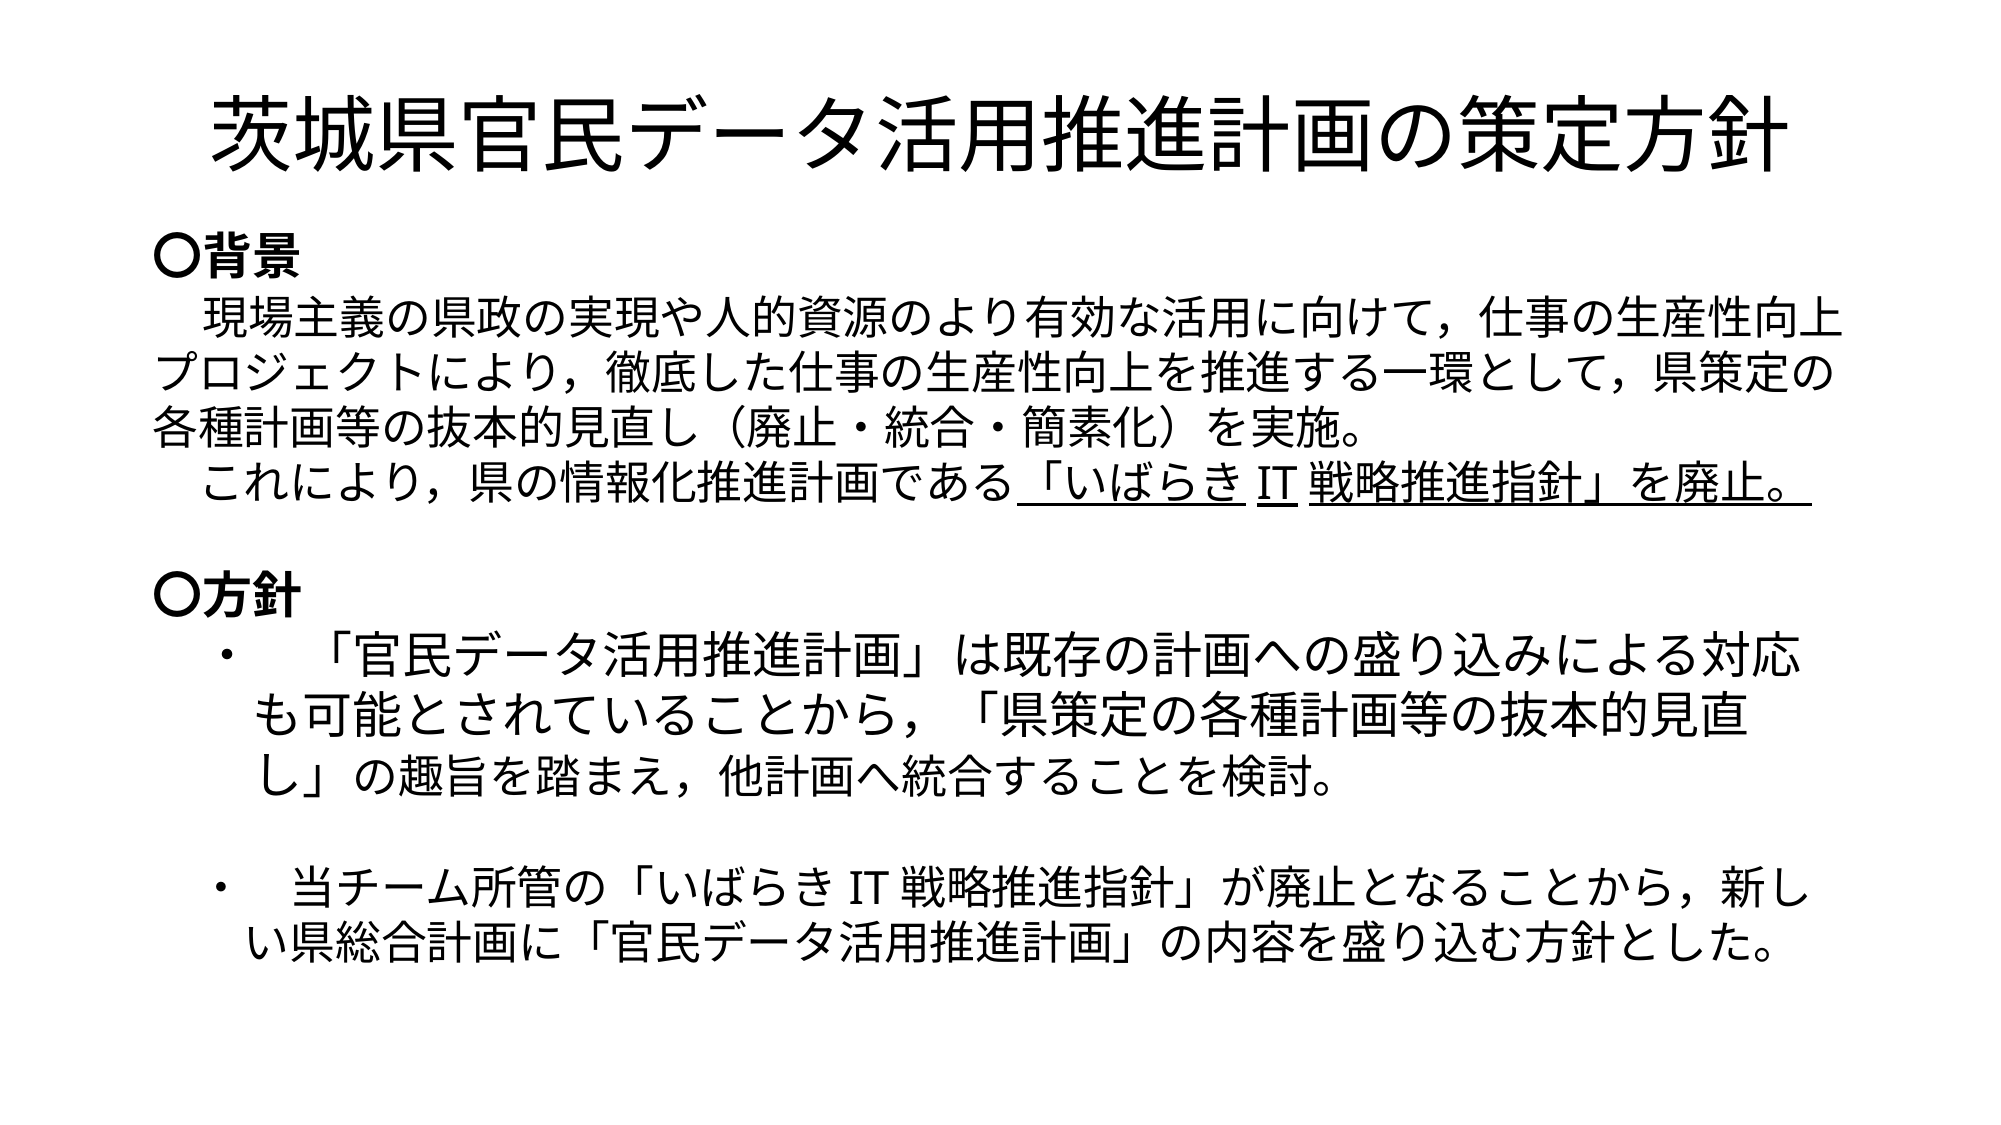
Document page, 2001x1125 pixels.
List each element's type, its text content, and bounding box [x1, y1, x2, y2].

title 茨城県官民データ活用推進計画の策定方針 [137, 59, 1863, 216]
list 〇背景 現場主義の県政の実現や人的資源のより有効な活用に向けて，仕事の生産性向上プロジェクトにより，徹底した仕事の生産性向上を推進する一環として，県策定の各種計画等の抜本的見直し（廃止・統合・簡素化）を実施。 これにより，県の情報化推進計画である「いばらきIT戦略推進指針」を廃止。 〇方針 ・ 「官民データ活用推進計画」は既存の計画への盛り込みによる対応 も可能とされていることから，「県策定の各種計画等の抜本的見直 し」の趣旨を踏まえ，他計画へ統合することを検討。 ・ 当チーム所管の「いばらきIT戦略推進指針」が廃止となることから，新し い県総合計画に「官民データ活用推進計画」の内容を盛り込む方針とした。 [137, 216, 1863, 1014]
